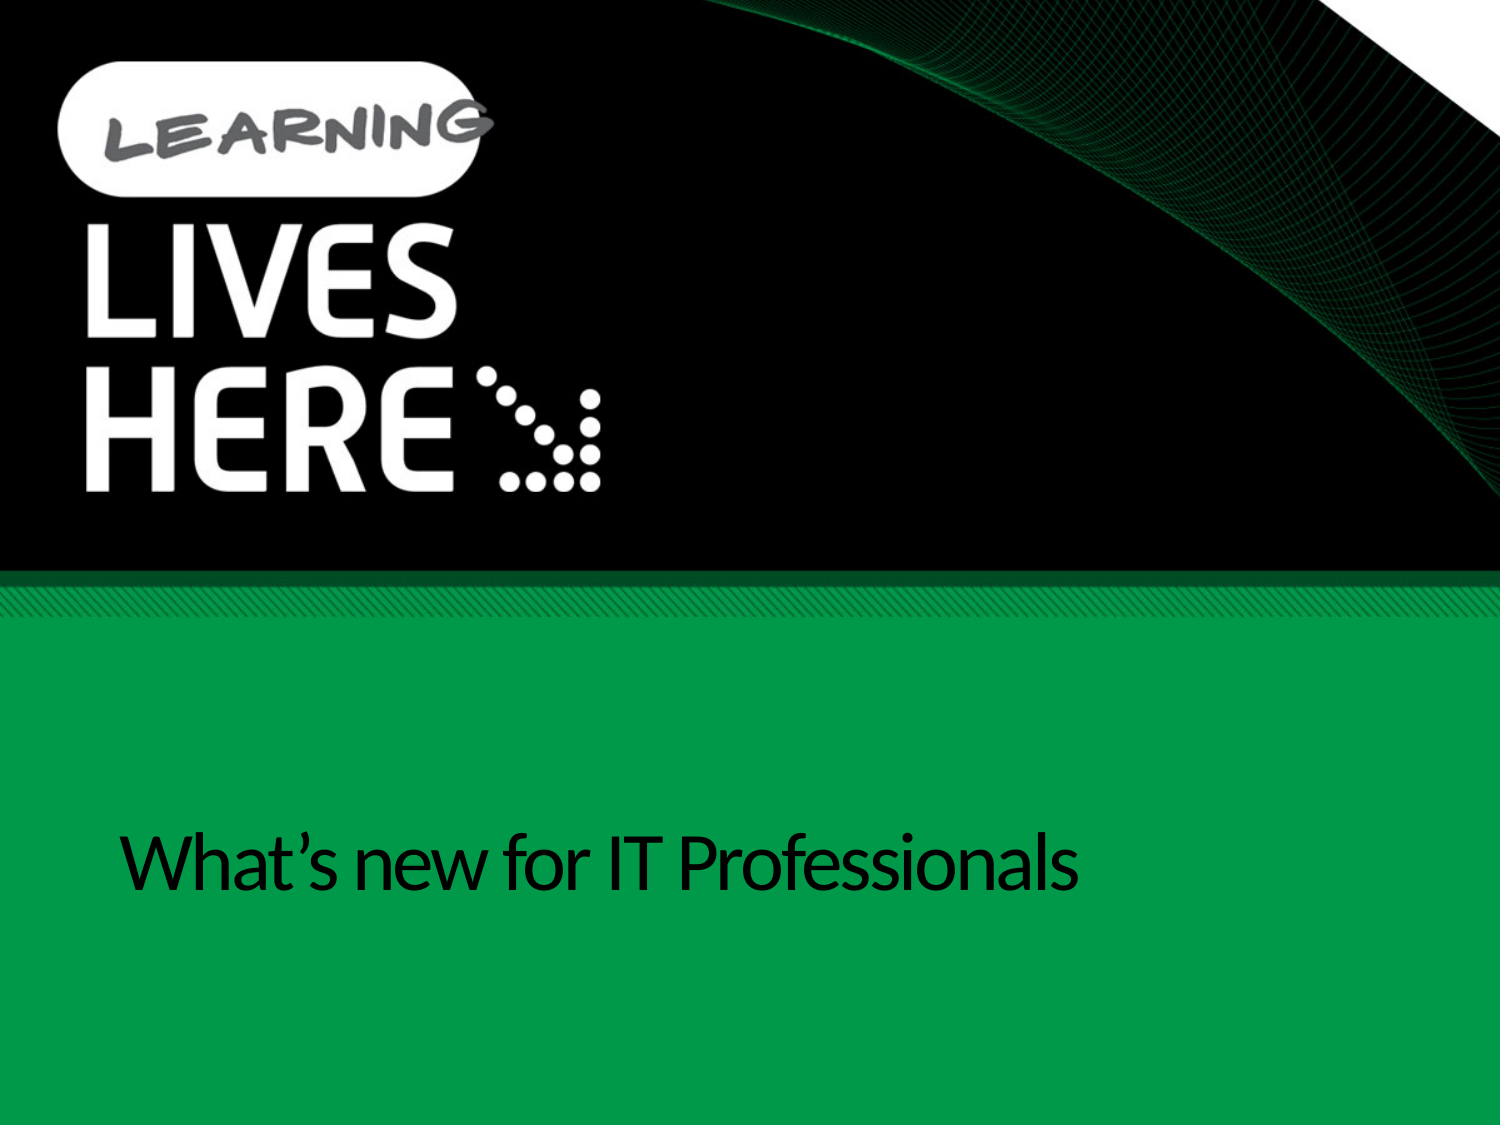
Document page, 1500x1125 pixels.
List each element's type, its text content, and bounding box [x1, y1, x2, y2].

title What’s new for IT Professionals [119, 818, 1375, 943]
picture [0, 0, 1500, 1125]
